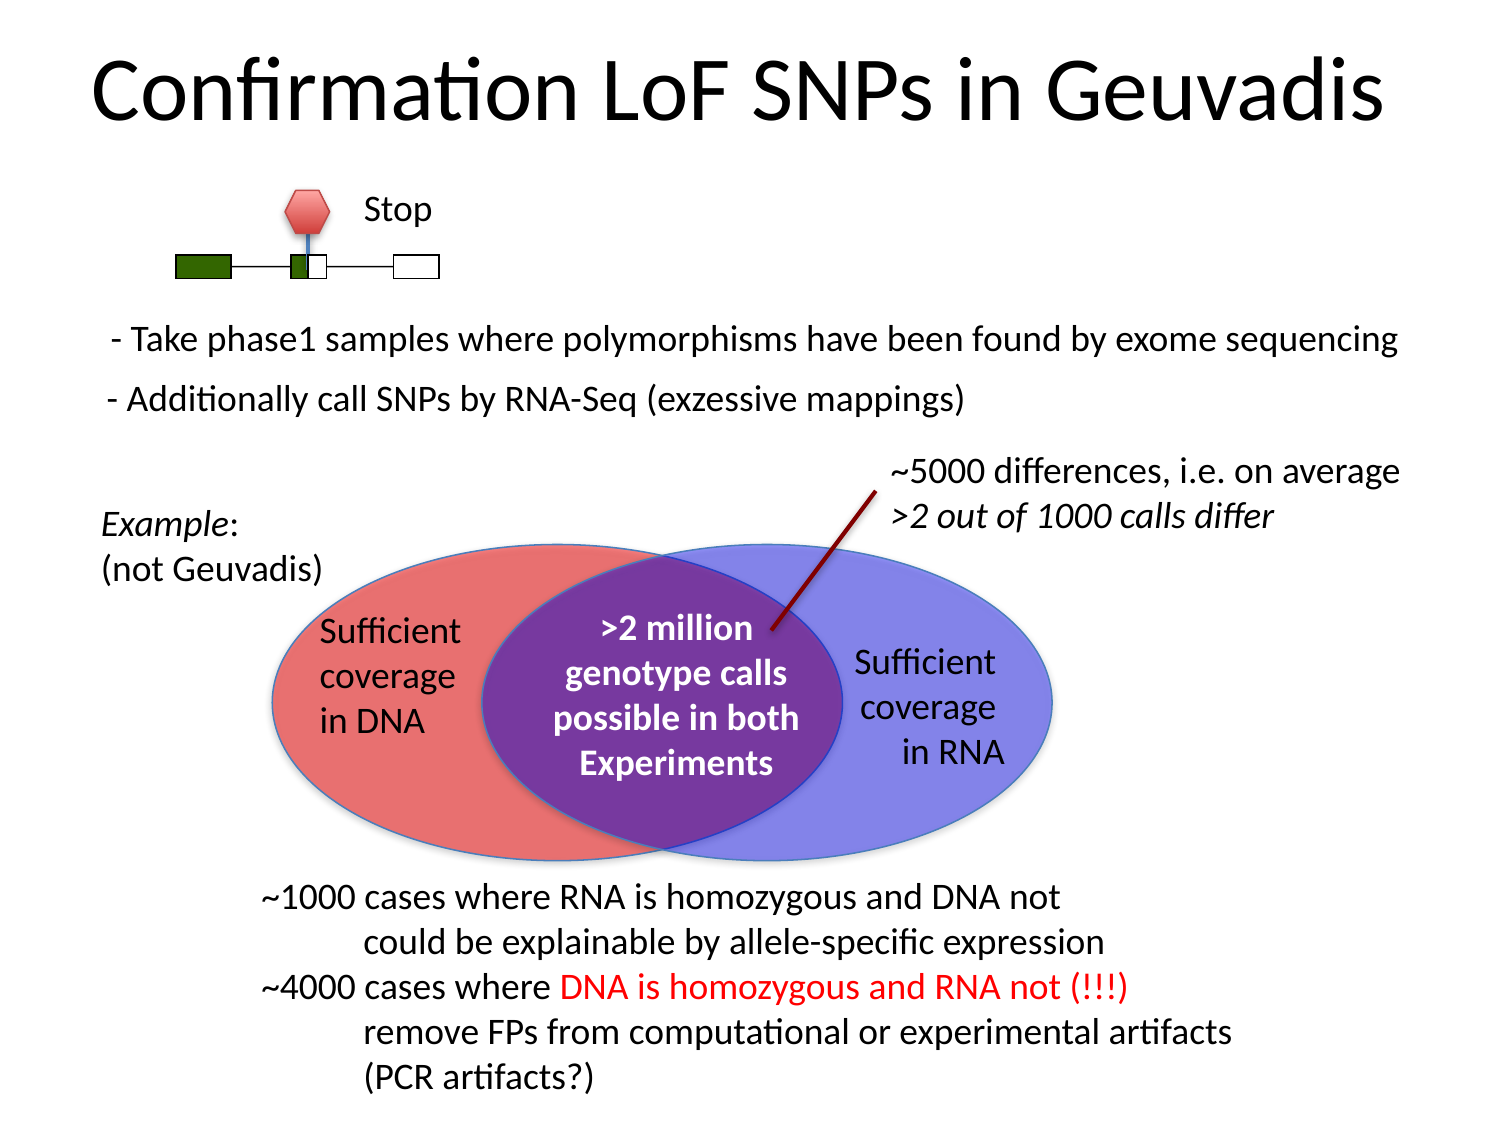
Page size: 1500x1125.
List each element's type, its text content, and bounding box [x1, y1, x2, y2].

text_box [271, 628, 645, 862]
text_box [340, 543, 659, 664]
text_box Sufficient coverage in DNA [304, 599, 485, 749]
text_box [485, 608, 1017, 862]
text_box Stop [348, 176, 448, 237]
text_box ~1000 cases where RNA is homozygous and DNA not could be explainable by allele-specific expression ~4000 cases where DNA is homozygous and RNA not (!!!) remove FPs from computational or experimental artifacts (PCR artifacts?) [246, 864, 1249, 1104]
text_box Sufficient coverage in RNA [839, 629, 1020, 780]
text_box Example: (not Geuvadis) [86, 491, 368, 597]
title Confirmation LoF SNPs in Geuvadis [75, 0, 1425, 177]
text_box [556, 543, 765, 595]
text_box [770, 491, 876, 631]
text_box ~5000 differences, i.e. on average >2 out of 1000 calls differ [875, 438, 1425, 544]
text_box - Take phase1 samples where polymorphisms have been found by exome sequencing [95, 306, 1416, 367]
text_box [880, 556, 1053, 777]
text_box - Additionally call SNPs by RNA-Seq (exzessive mappings) [91, 366, 982, 427]
text_box >2 million genotype calls possible in both Experiments [537, 595, 815, 791]
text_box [175, 190, 440, 279]
